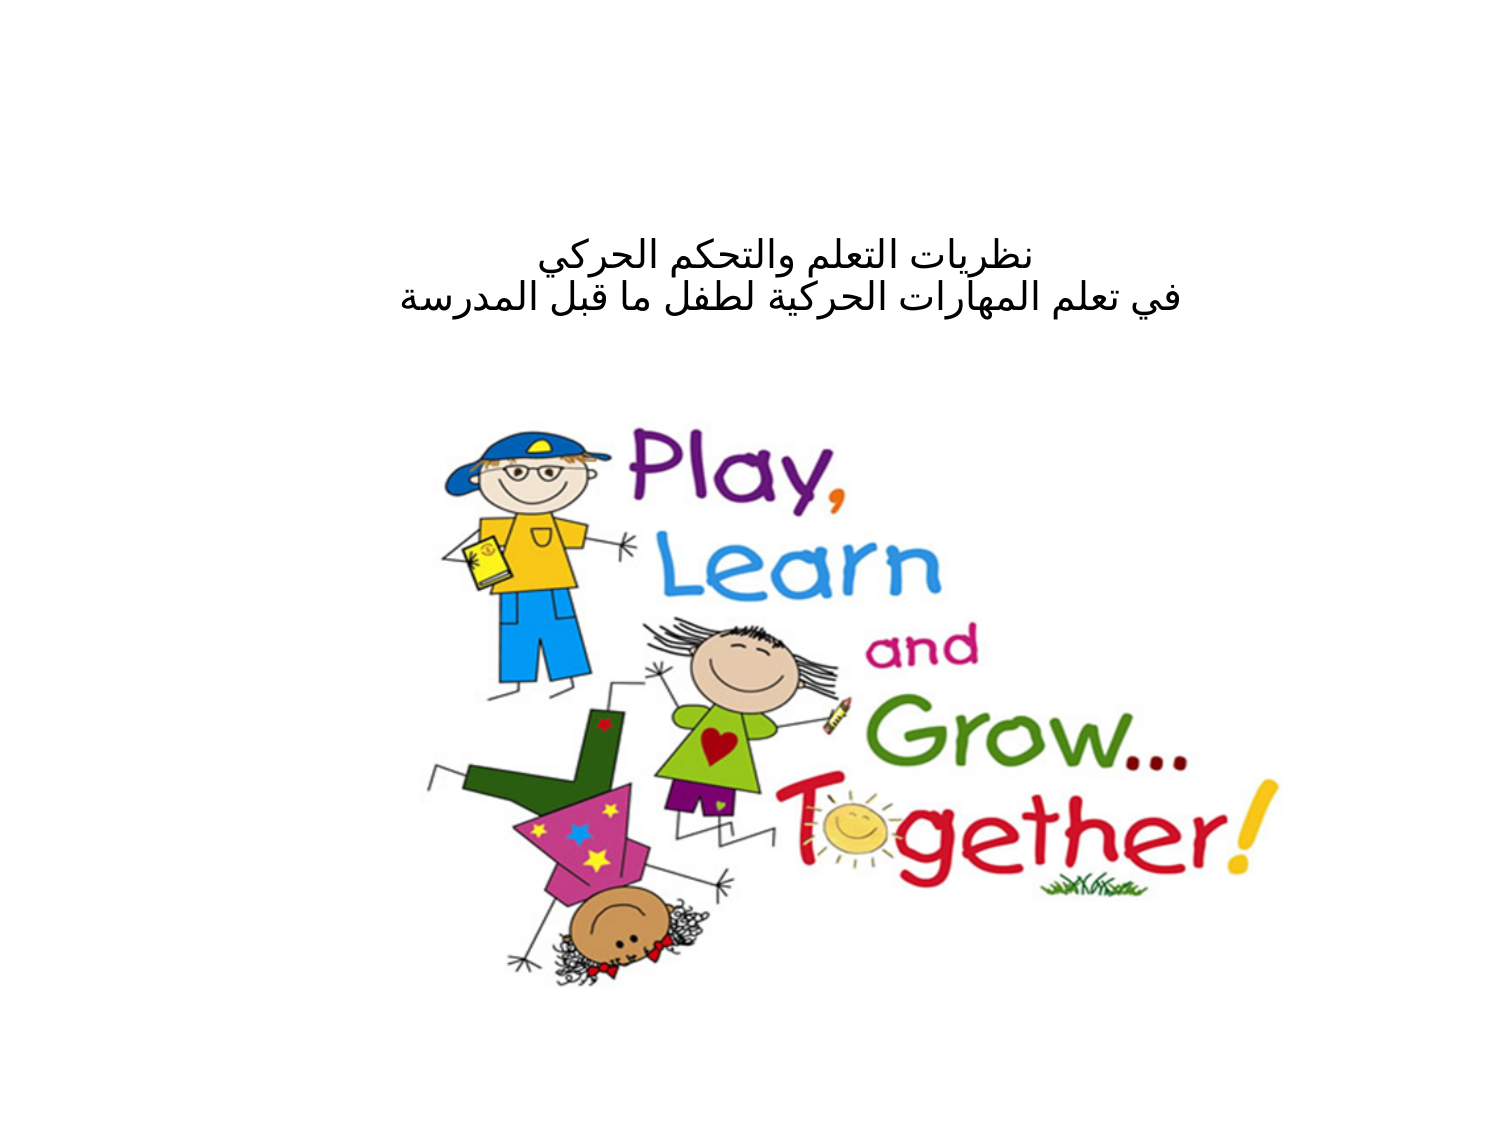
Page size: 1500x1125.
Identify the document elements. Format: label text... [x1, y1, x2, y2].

title نظريات التعلم والتحكم الحركي في تعلم المهارات الحركية لطفل ما قبل المدرسة [41, 183, 1500, 327]
picture [419, 420, 1290, 992]
